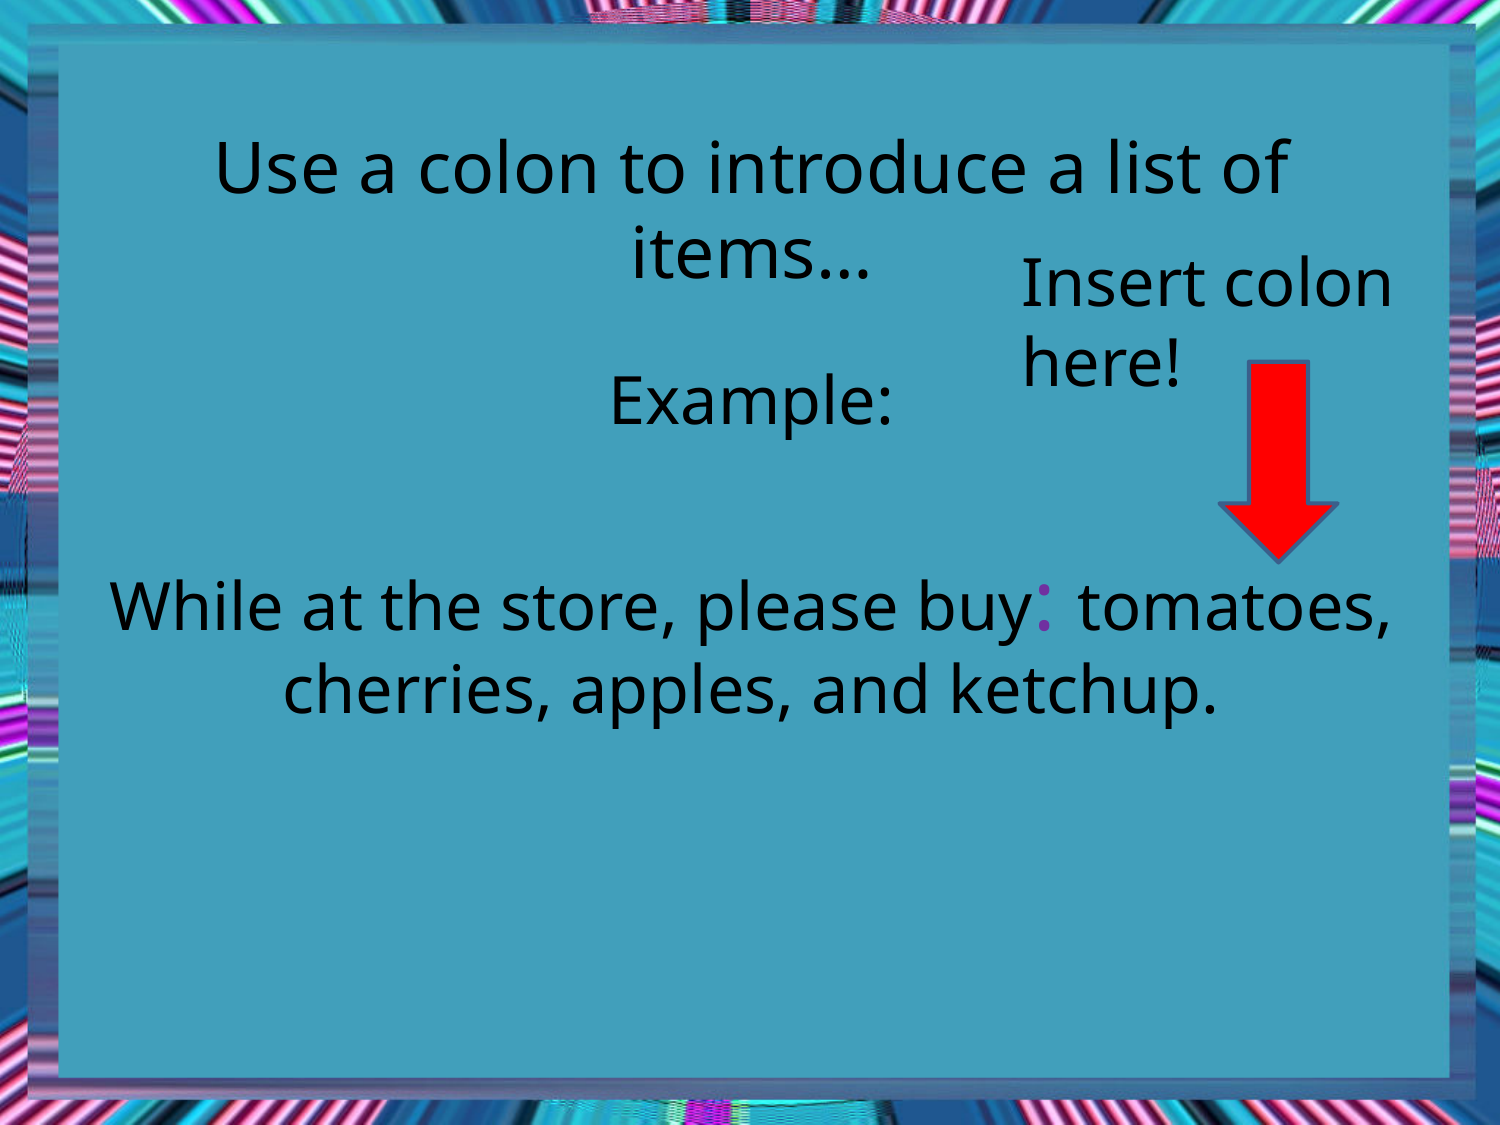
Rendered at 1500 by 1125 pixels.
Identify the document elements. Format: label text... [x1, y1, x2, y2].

text_box [1217, 408, 1340, 565]
picture [0, 0, 1500, 1125]
text_box Insert colon here! [1006, 232, 1433, 408]
list Example: While at the store, please buy: tomatoes, cherries, apples, and ketchup. [76, 349, 1427, 1047]
title Use a colon to introduce a list of items… [76, 113, 1427, 302]
